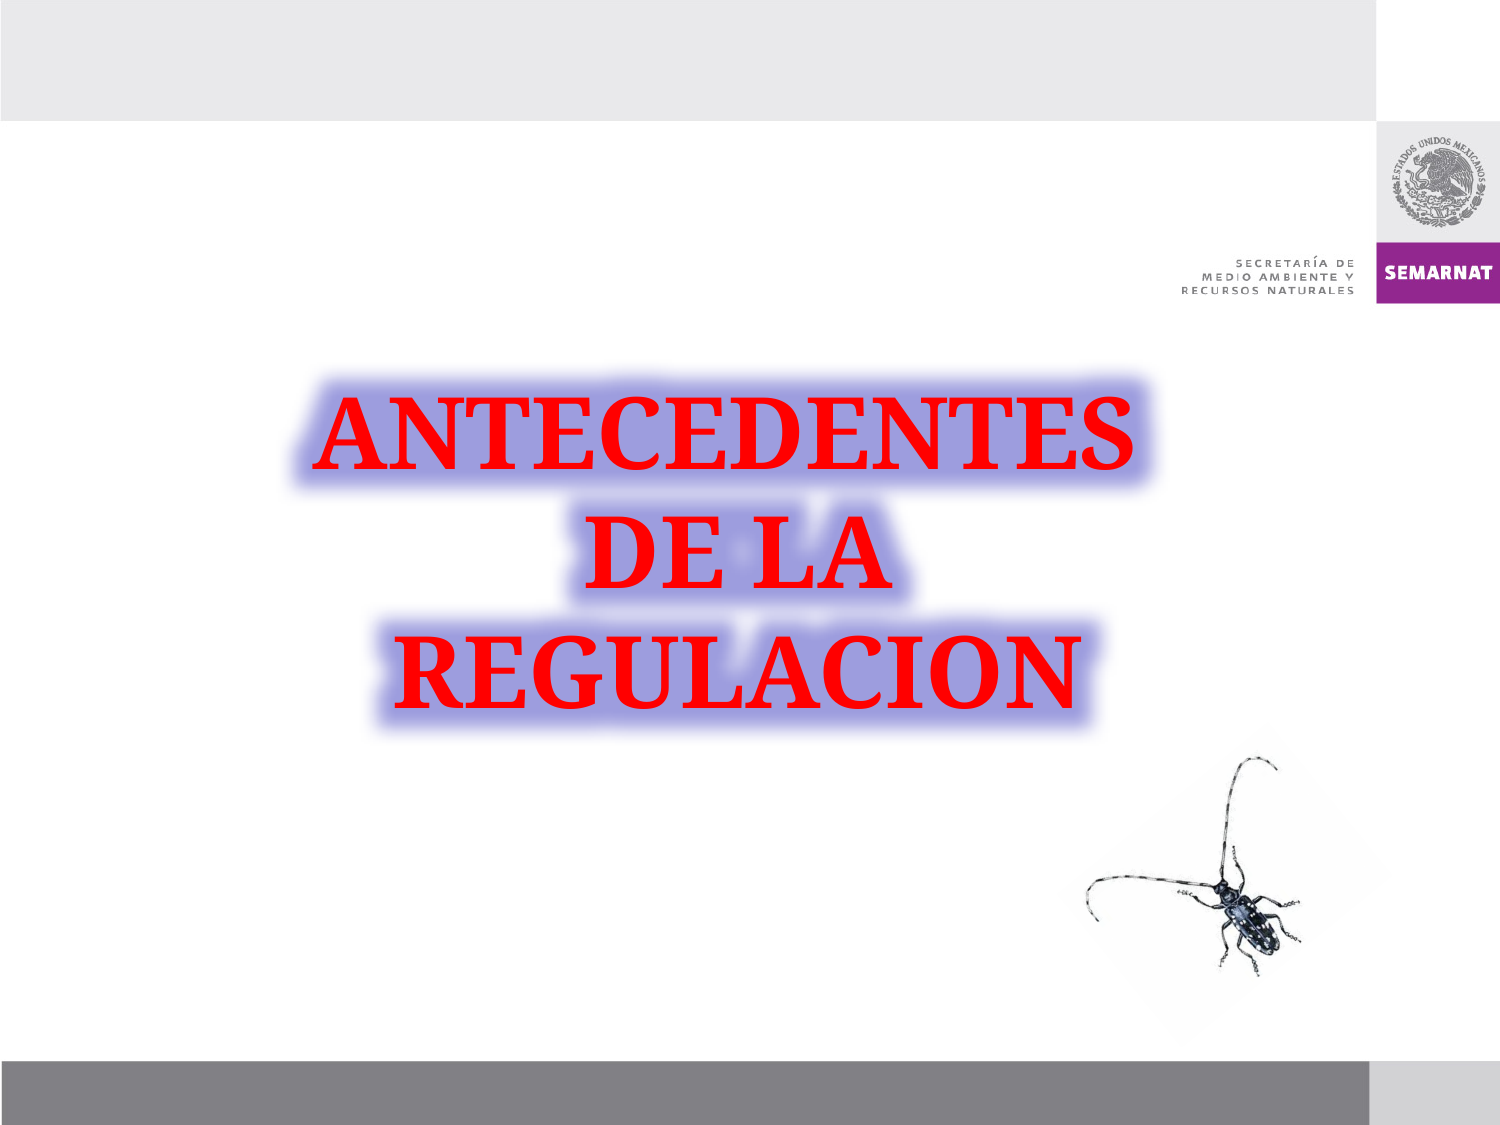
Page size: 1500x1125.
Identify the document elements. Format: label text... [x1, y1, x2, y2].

picture [0, 0, 1500, 1125]
text_box ANTECEDENTES DE LA REGULACION [76, 361, 1400, 737]
